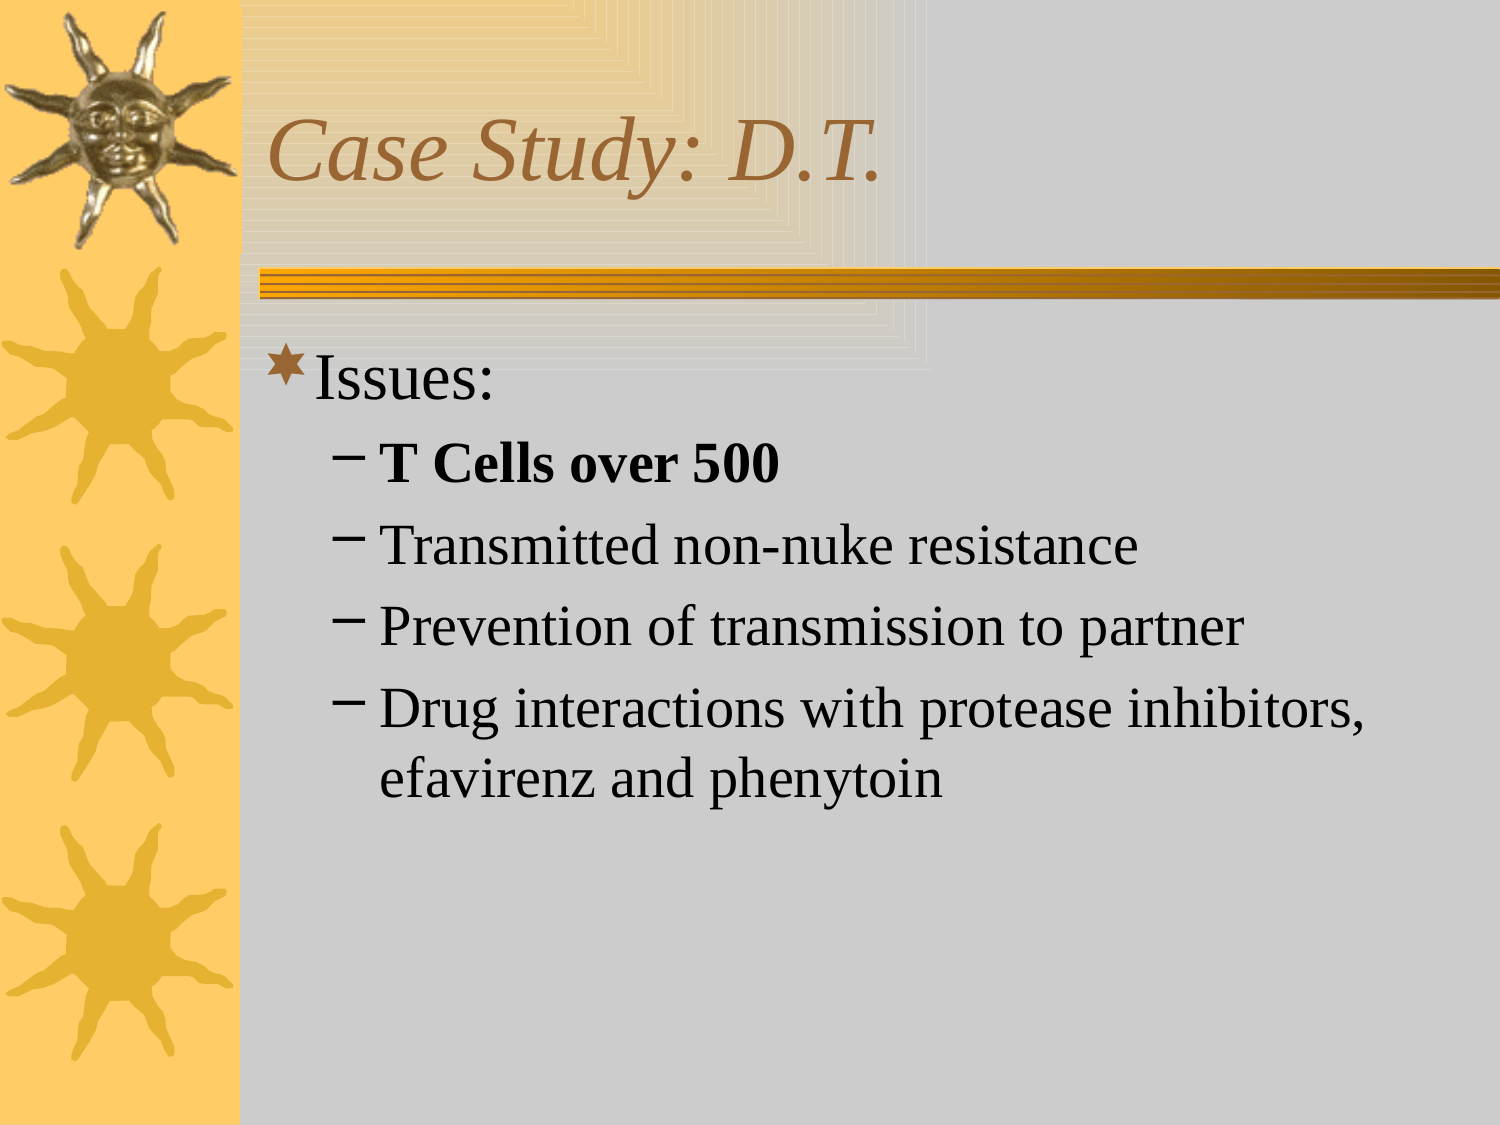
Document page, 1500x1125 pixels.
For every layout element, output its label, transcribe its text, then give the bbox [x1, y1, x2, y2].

title Case Study: D.T. [250, 49, 1492, 238]
picture [1, 8, 242, 254]
list Issues: T Cells over 500 Transmitted non-nuke resistance Prevention of transmission to partner Drug interactions with protease inhibitors, efavirenz and phenytoin [242, 324, 1494, 1001]
